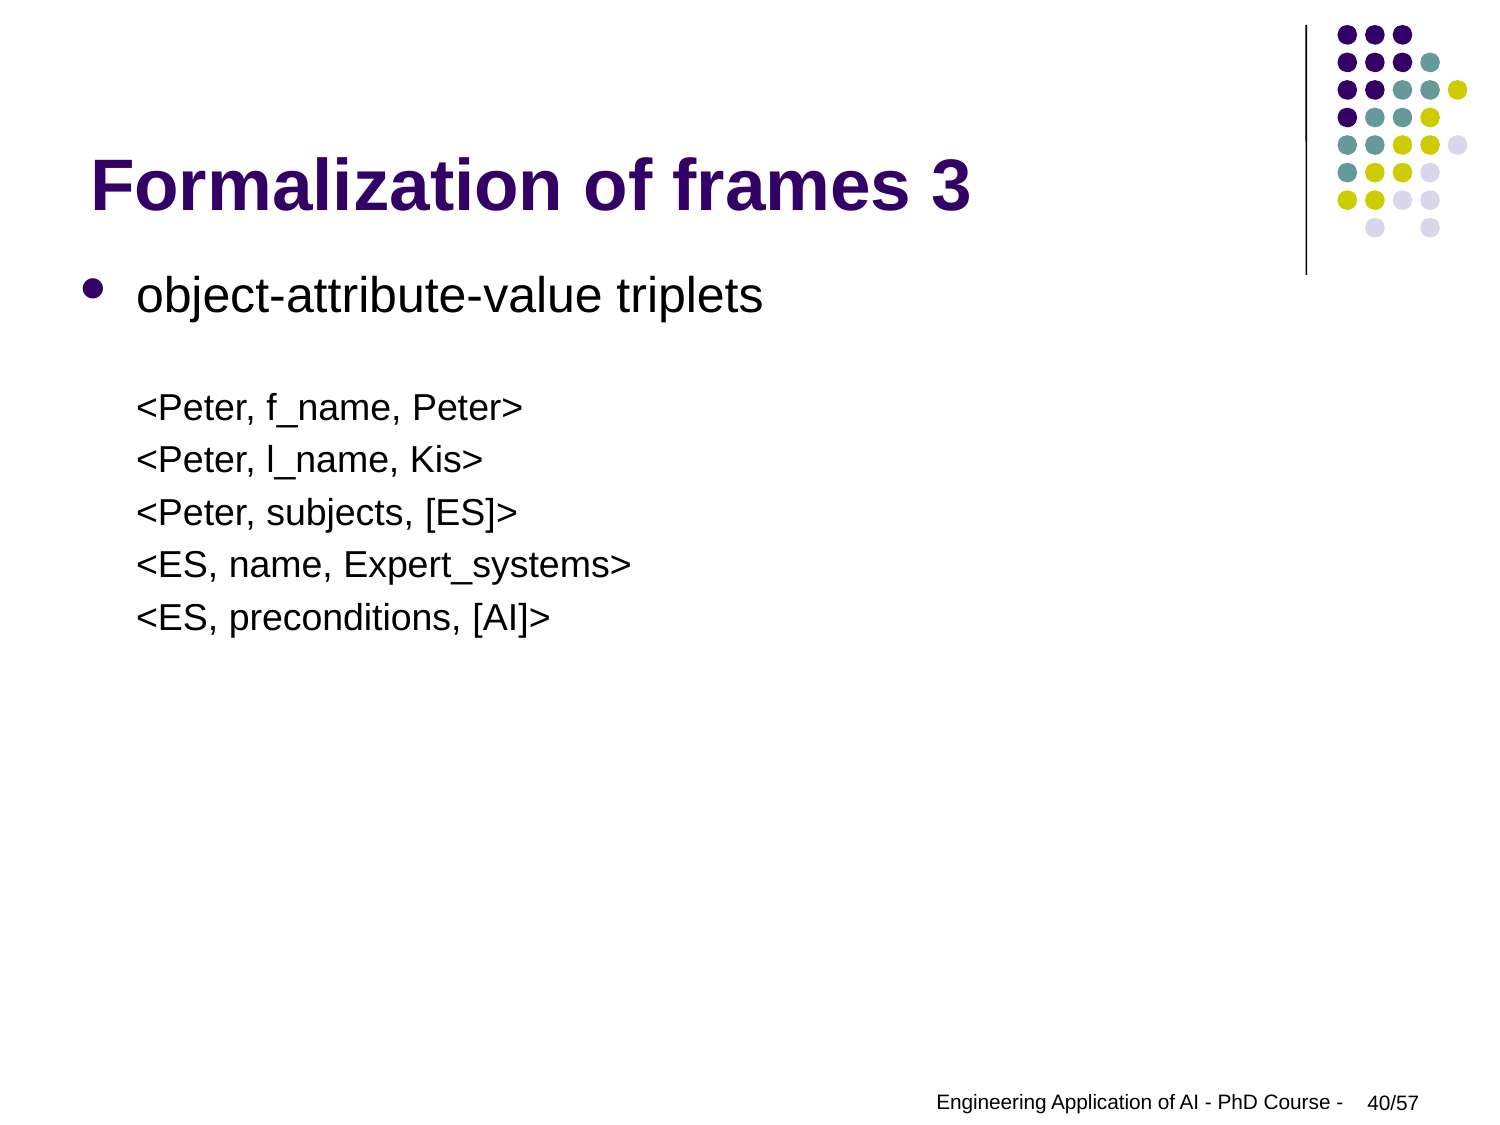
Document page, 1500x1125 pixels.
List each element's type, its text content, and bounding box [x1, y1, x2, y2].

title Formalization of frames 3 [74, 19, 1313, 233]
list object-attribute-value triplets <Peter, f_name, Peter> <Peter, l_name, Kis> <Peter, subjects, [ES]> <ES, name, Expert_systems> <ES, preconditions, [AI]> [64, 255, 1402, 1083]
footer Engineering Application of AI - PhD Course - [855, 1083, 1352, 1125]
slide_number 40/57 [1352, 1082, 1448, 1125]
